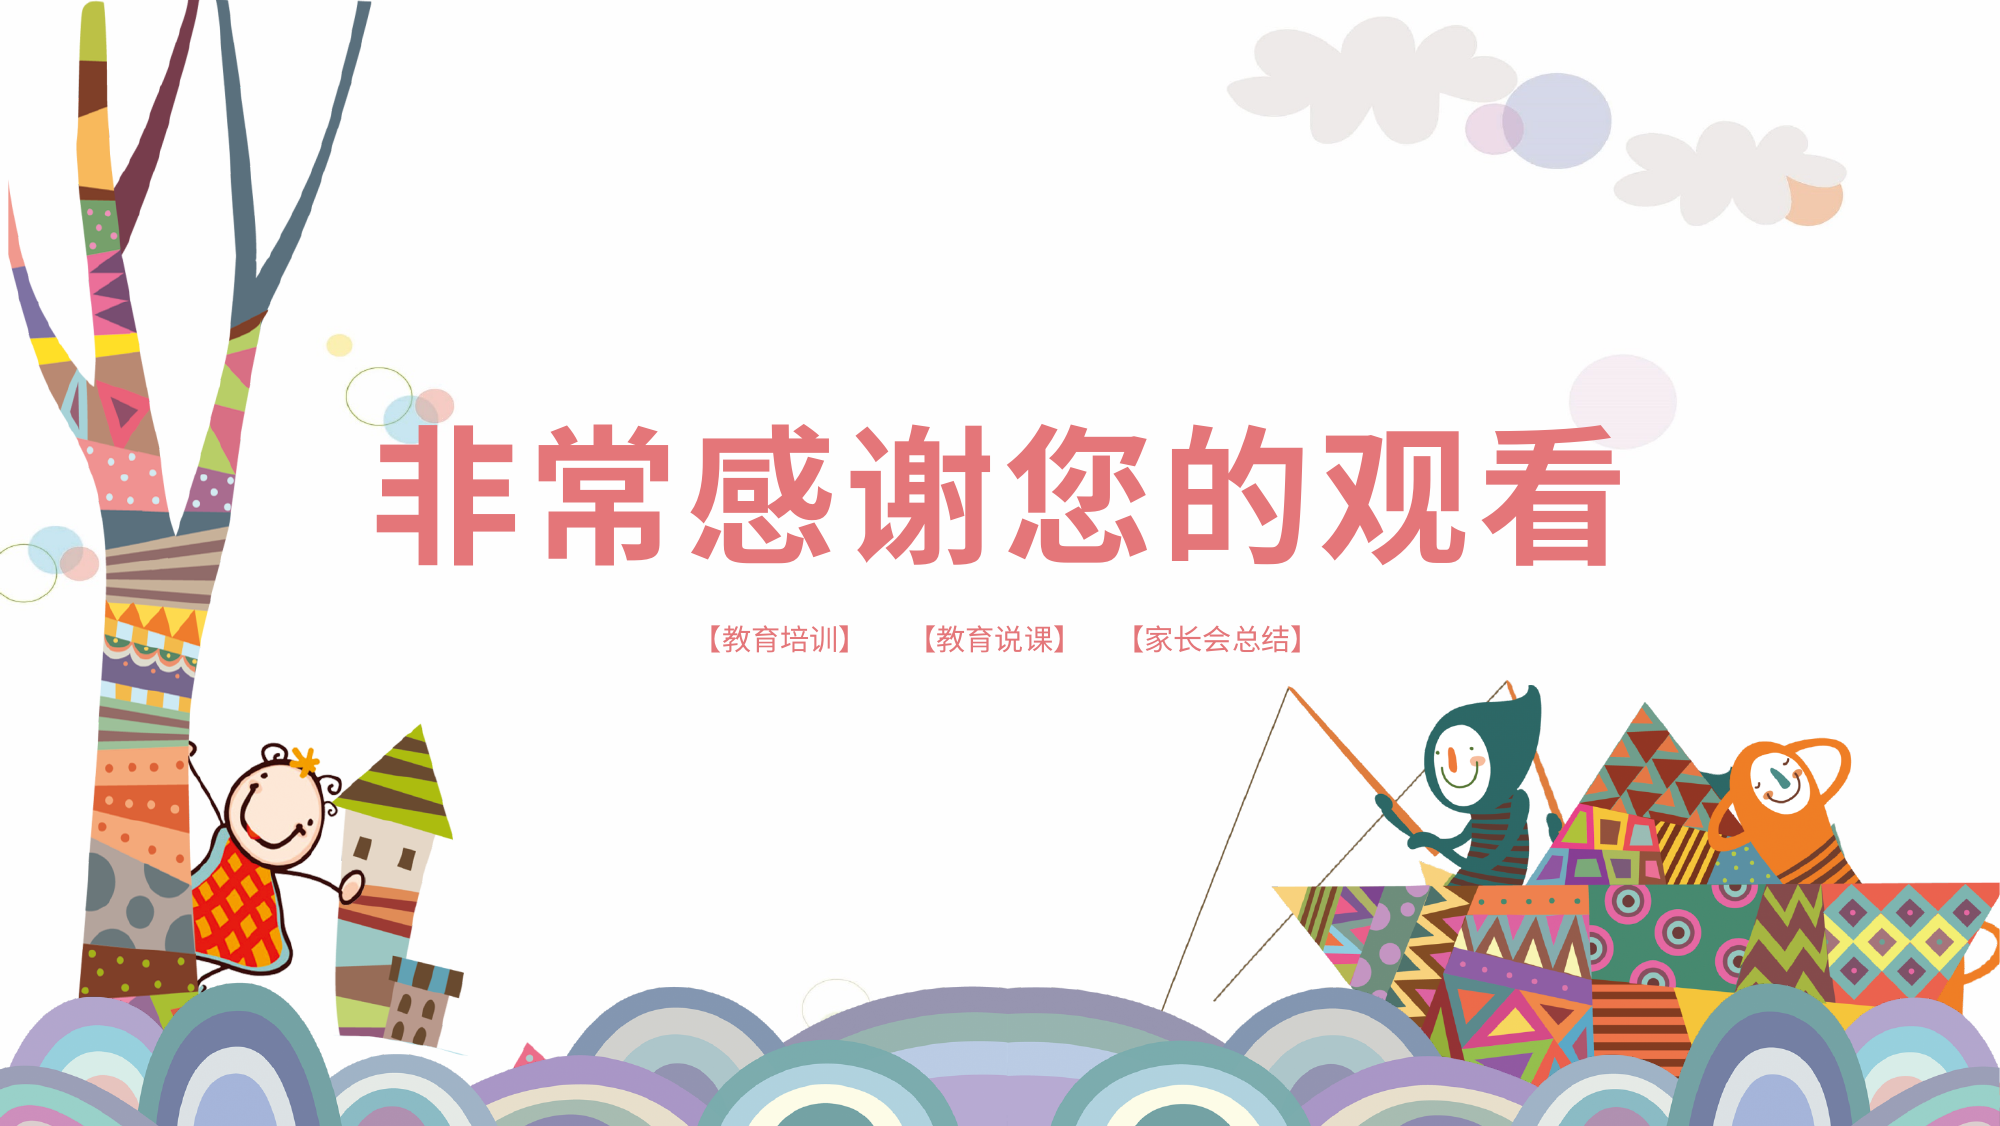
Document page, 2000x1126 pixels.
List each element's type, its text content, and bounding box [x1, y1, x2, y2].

picture [0, 0, 2000, 1126]
text_box 【教育培训】 【教育说课】 【家长会总结】 [831, 611, 1341, 667]
text_box 非常感谢您的观看 [831, 392, 1657, 593]
